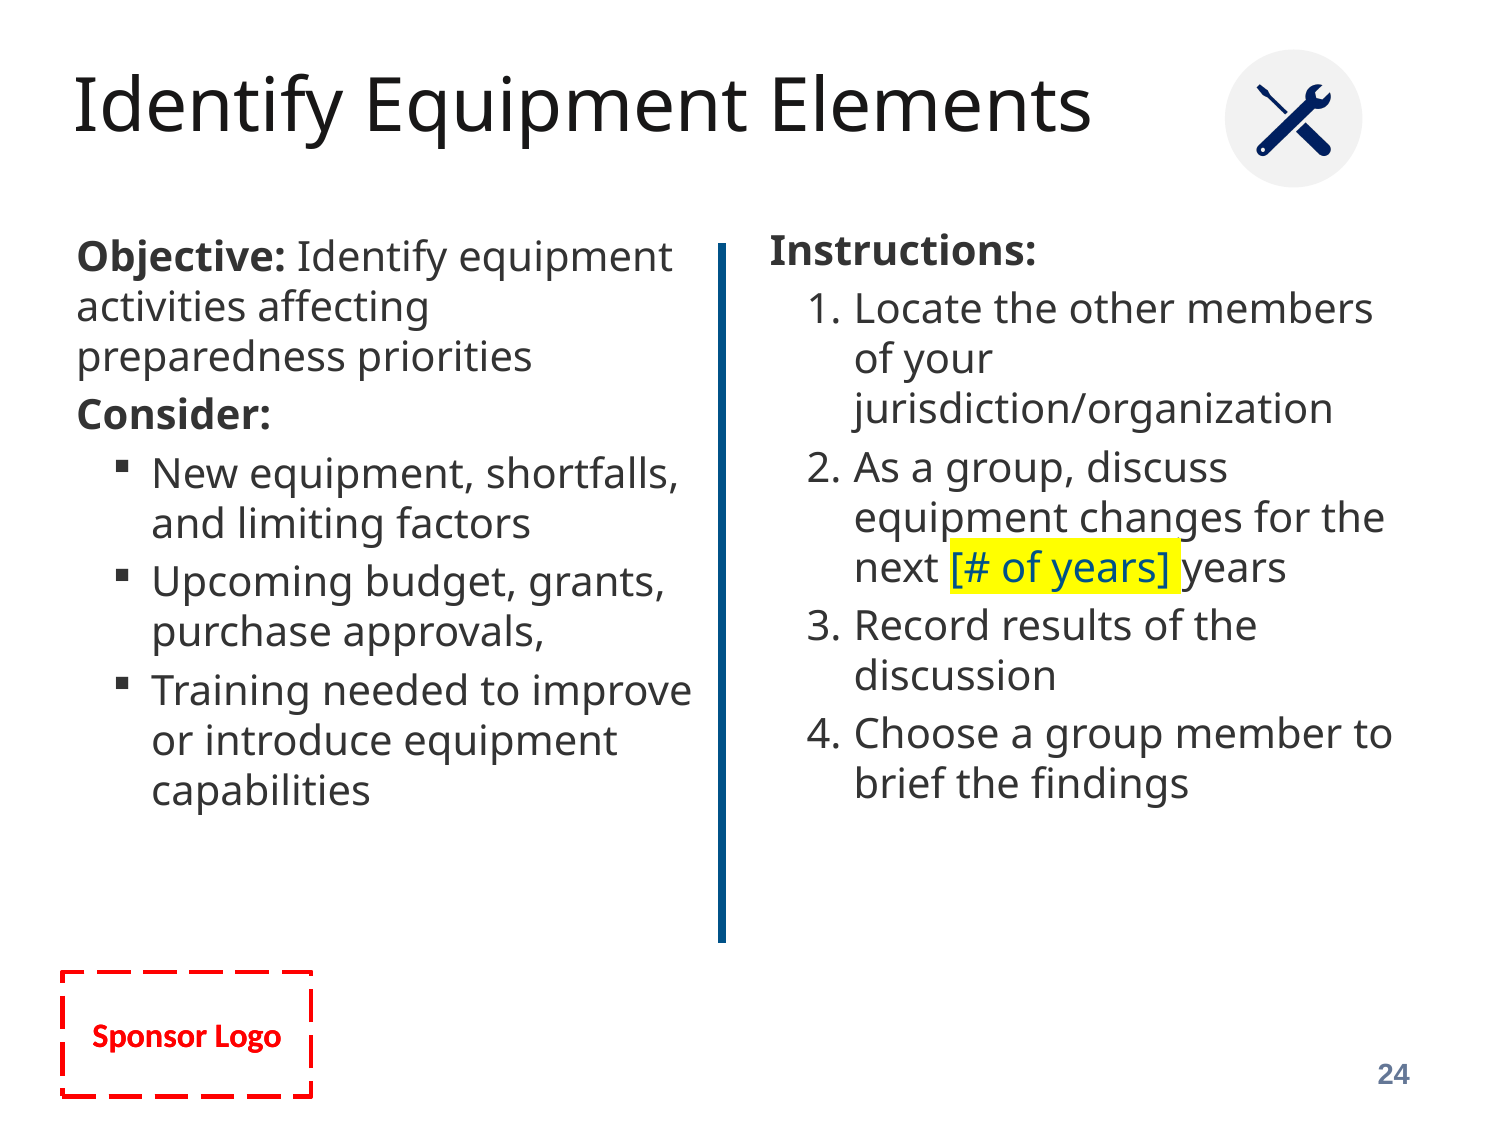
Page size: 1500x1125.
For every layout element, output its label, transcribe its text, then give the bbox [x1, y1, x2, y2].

slide_number 24 [1074, 1042, 1425, 1103]
text_box [1248, 76, 1340, 165]
title Identify Equipment Elements [58, 15, 1434, 204]
text_box [1224, 49, 1363, 188]
list Instructions: Locate the other members of your jurisdiction/organization As a group, discuss equipment changes for the next [# of years] years Record results of the discussion Choose a group member to brief the findings [754, 216, 1418, 1021]
list Objective: Identify equipment activities affecting preparedness priorities Consider: New equipment, shortfalls, and limiting factors Upcoming budget, grants, purchase approvals, Training needed to improve or introduce equipment capabilities [61, 222, 724, 965]
